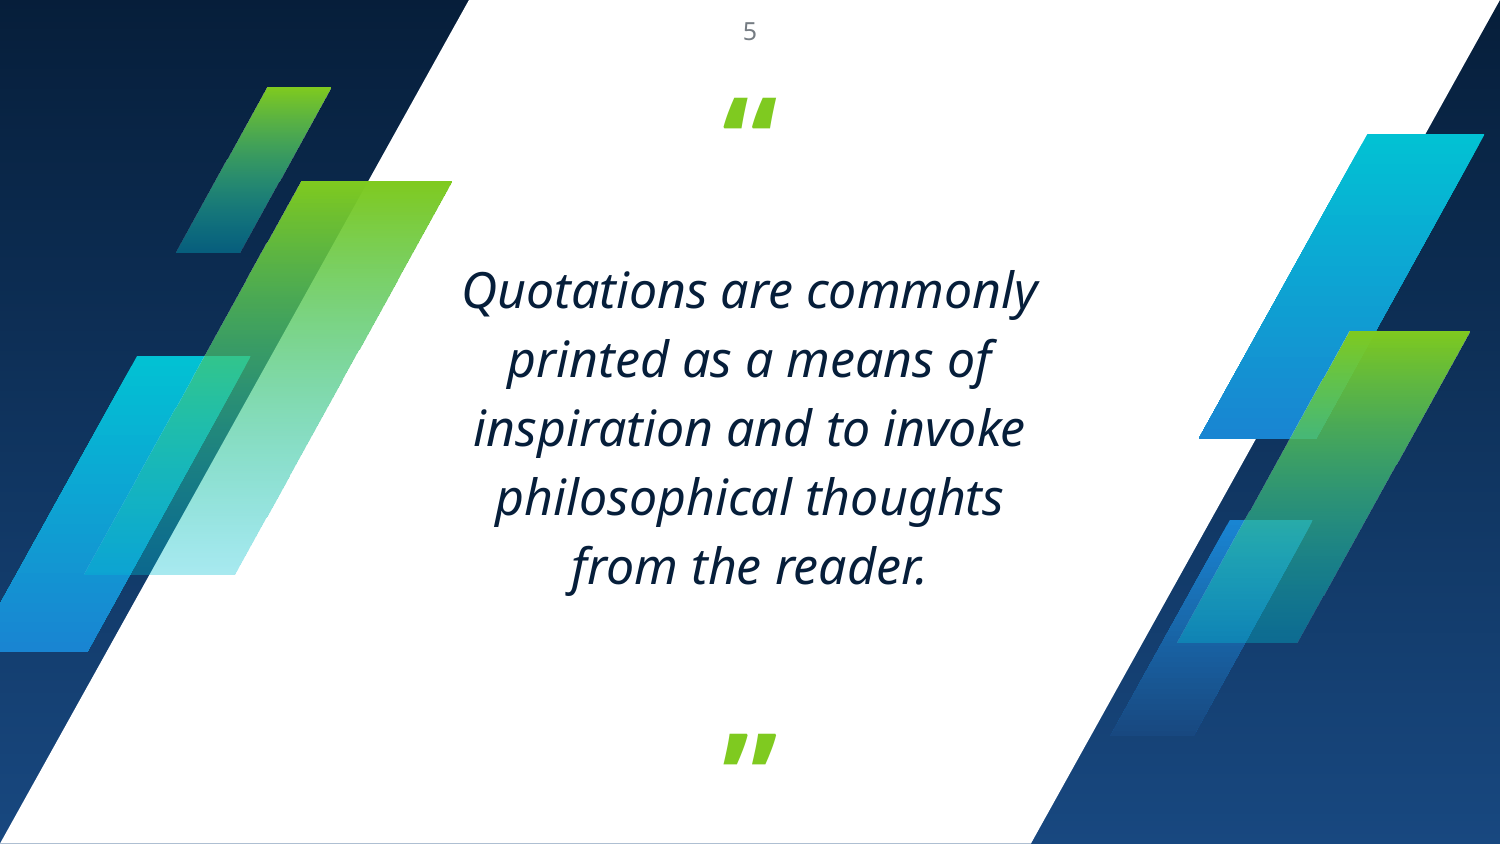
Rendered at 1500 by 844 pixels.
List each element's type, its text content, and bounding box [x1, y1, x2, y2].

slide_number ‹#› [714, 0, 786, 65]
list Quotations are commonly printed as a means of inspiration and to invoke philosophical thoughts from the reader. [450, 170, 1050, 674]
